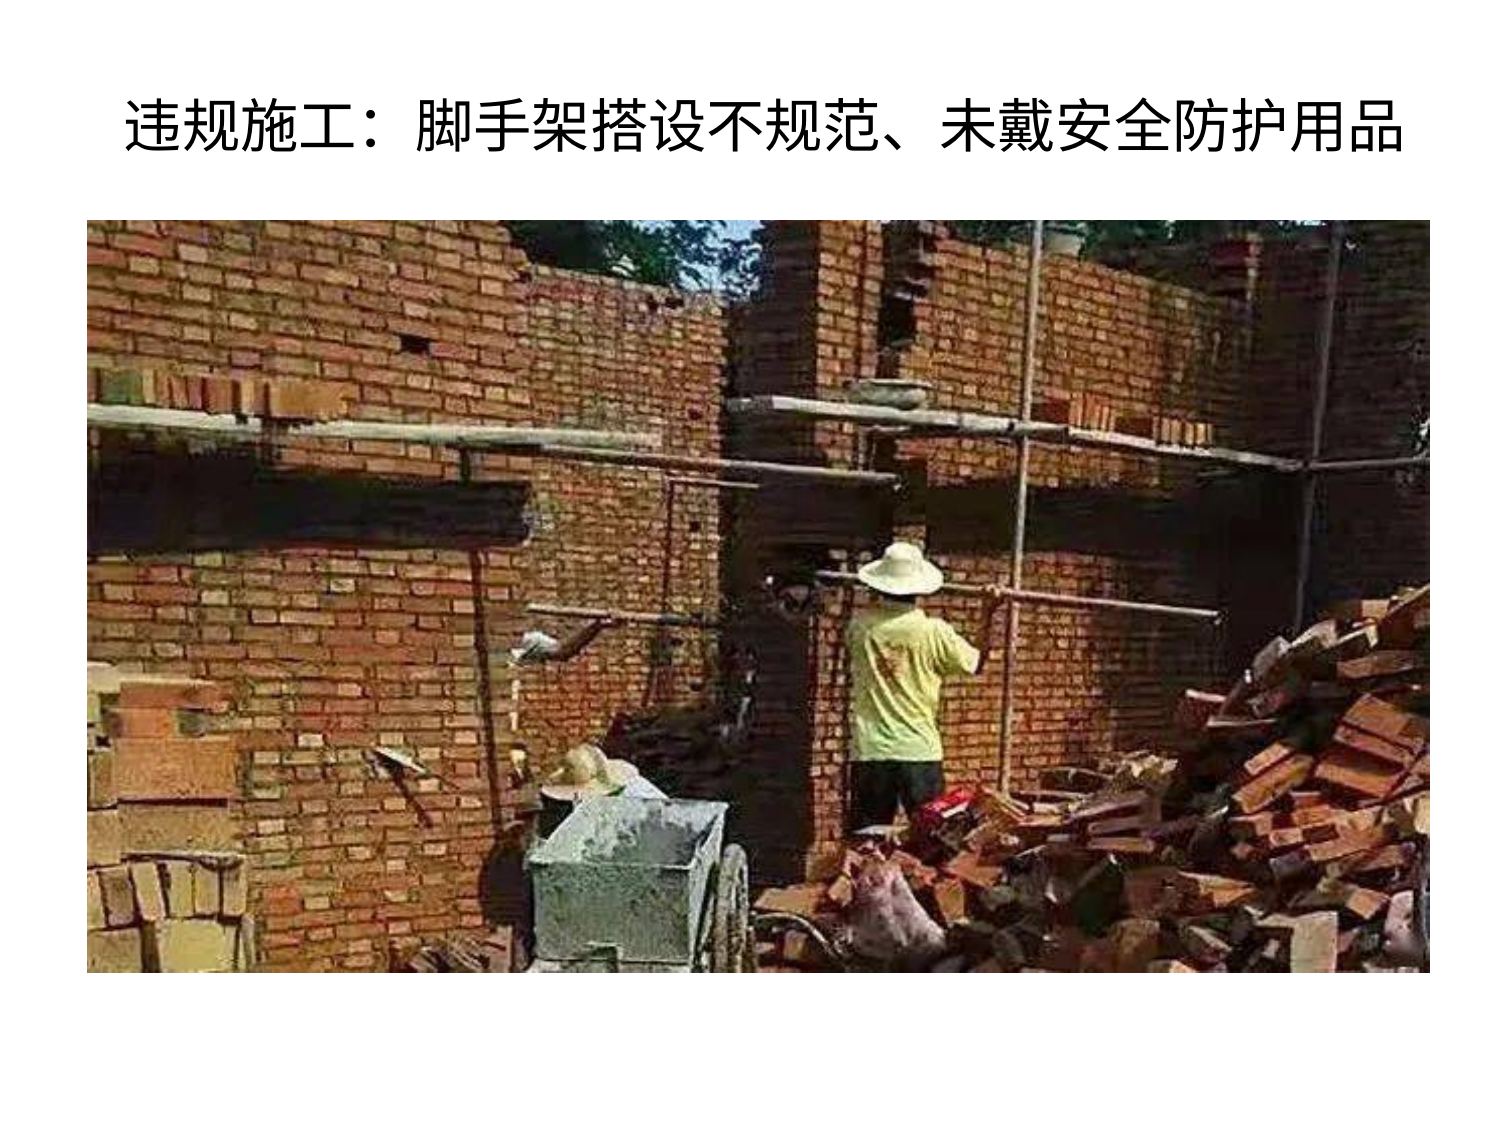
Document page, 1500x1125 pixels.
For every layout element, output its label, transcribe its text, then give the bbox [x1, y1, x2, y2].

text_box 违规施工：脚手架搭设不规范、未戴安全防护用品 [109, 82, 1421, 167]
picture [86, 219, 1430, 973]
